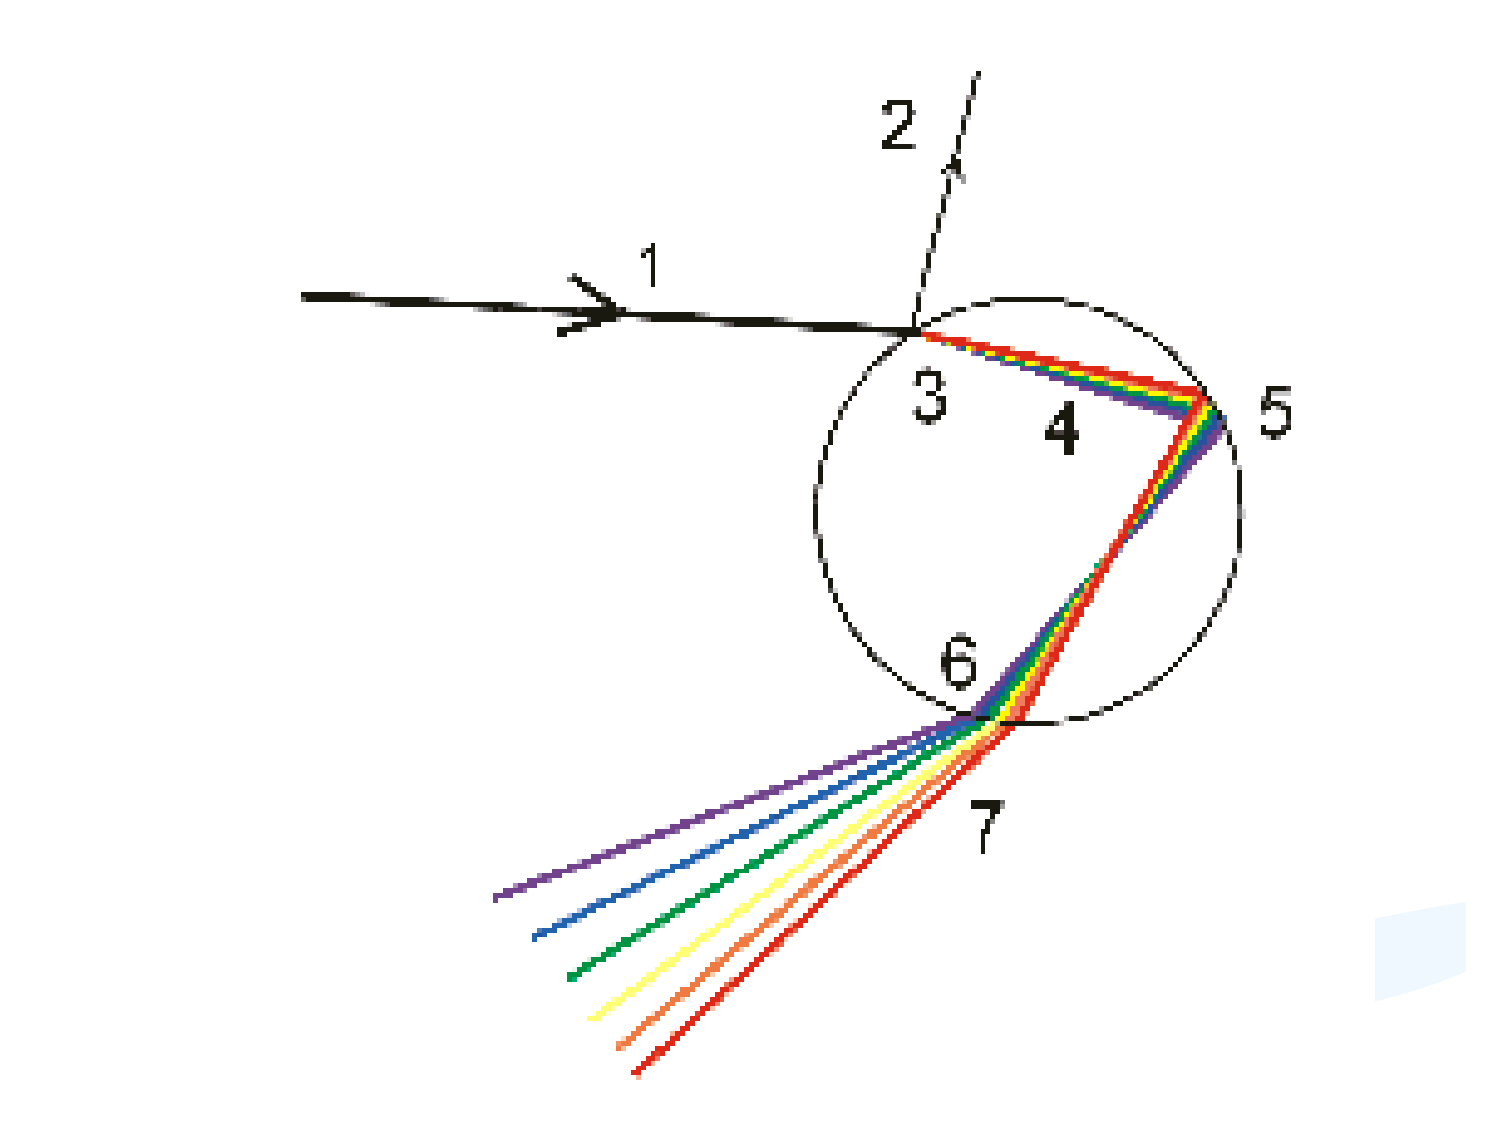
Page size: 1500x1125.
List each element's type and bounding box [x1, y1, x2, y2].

picture [262, 12, 1376, 1125]
